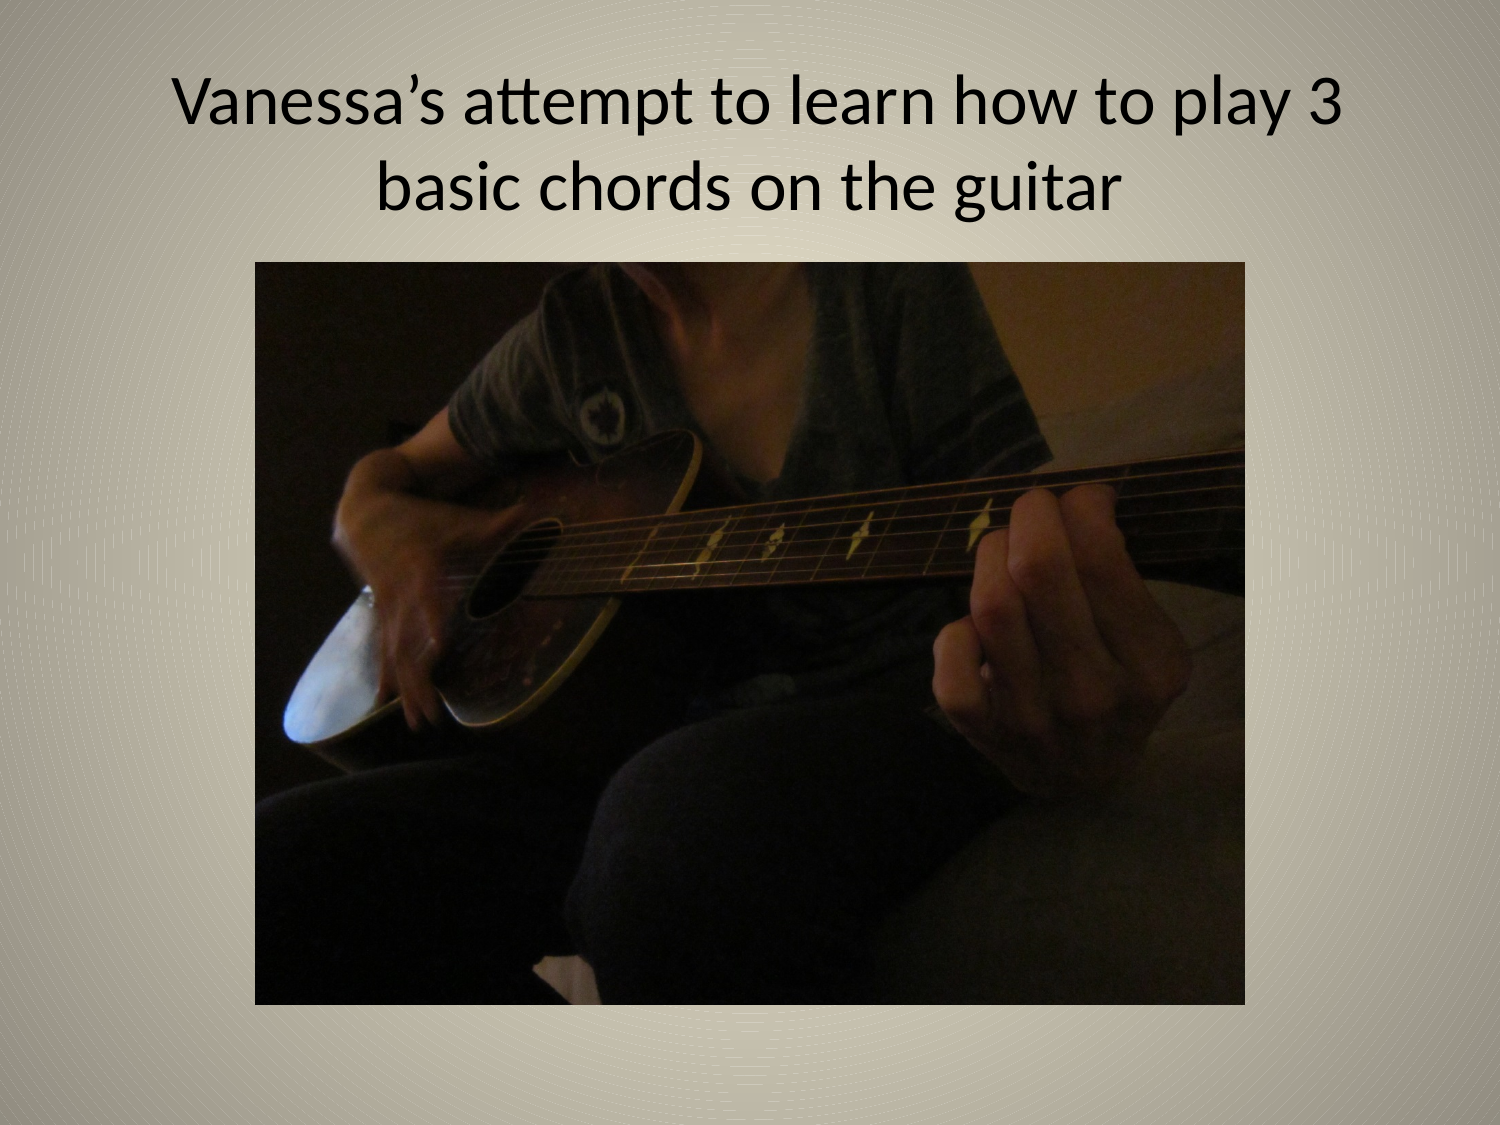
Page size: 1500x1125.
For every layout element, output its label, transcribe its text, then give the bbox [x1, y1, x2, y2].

title Vanessa’s attempt to learn how to play 3 basic chords on the guitar [75, 45, 1425, 233]
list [254, 262, 1246, 1006]
